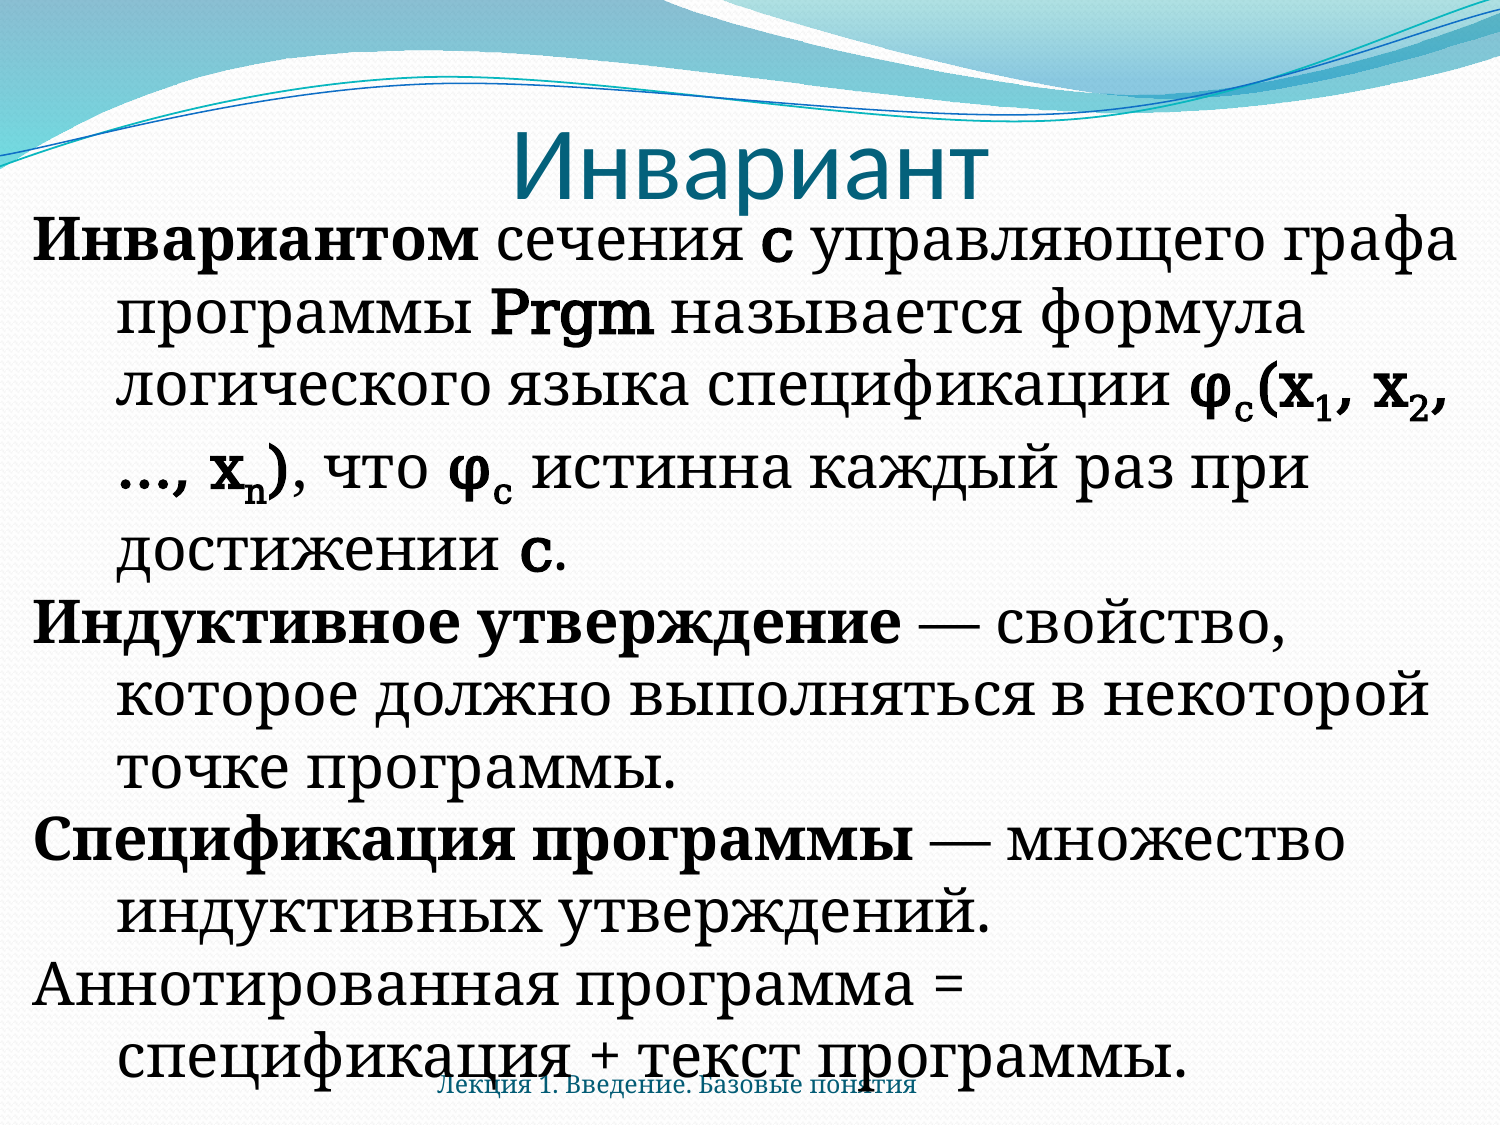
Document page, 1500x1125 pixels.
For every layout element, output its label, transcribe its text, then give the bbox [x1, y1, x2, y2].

list Инвариантом сечения c управляющего графа программы Prgm называется формула логического языка спецификации φc(x1, x2, …, xn), что φc истинна каждый раз при достижении c. Индуктивное утверждение — свойство, которое должно выполняться в некоторой точке программы. Спецификация программы — множество индуктивных утверждений. Аннотированная программа = спецификация + текст программы. [17, 219, 1483, 1071]
title Инвариант [17, 32, 1483, 219]
footer Лекция 1. Введение. Базовые понятия [437, 1042, 988, 1103]
